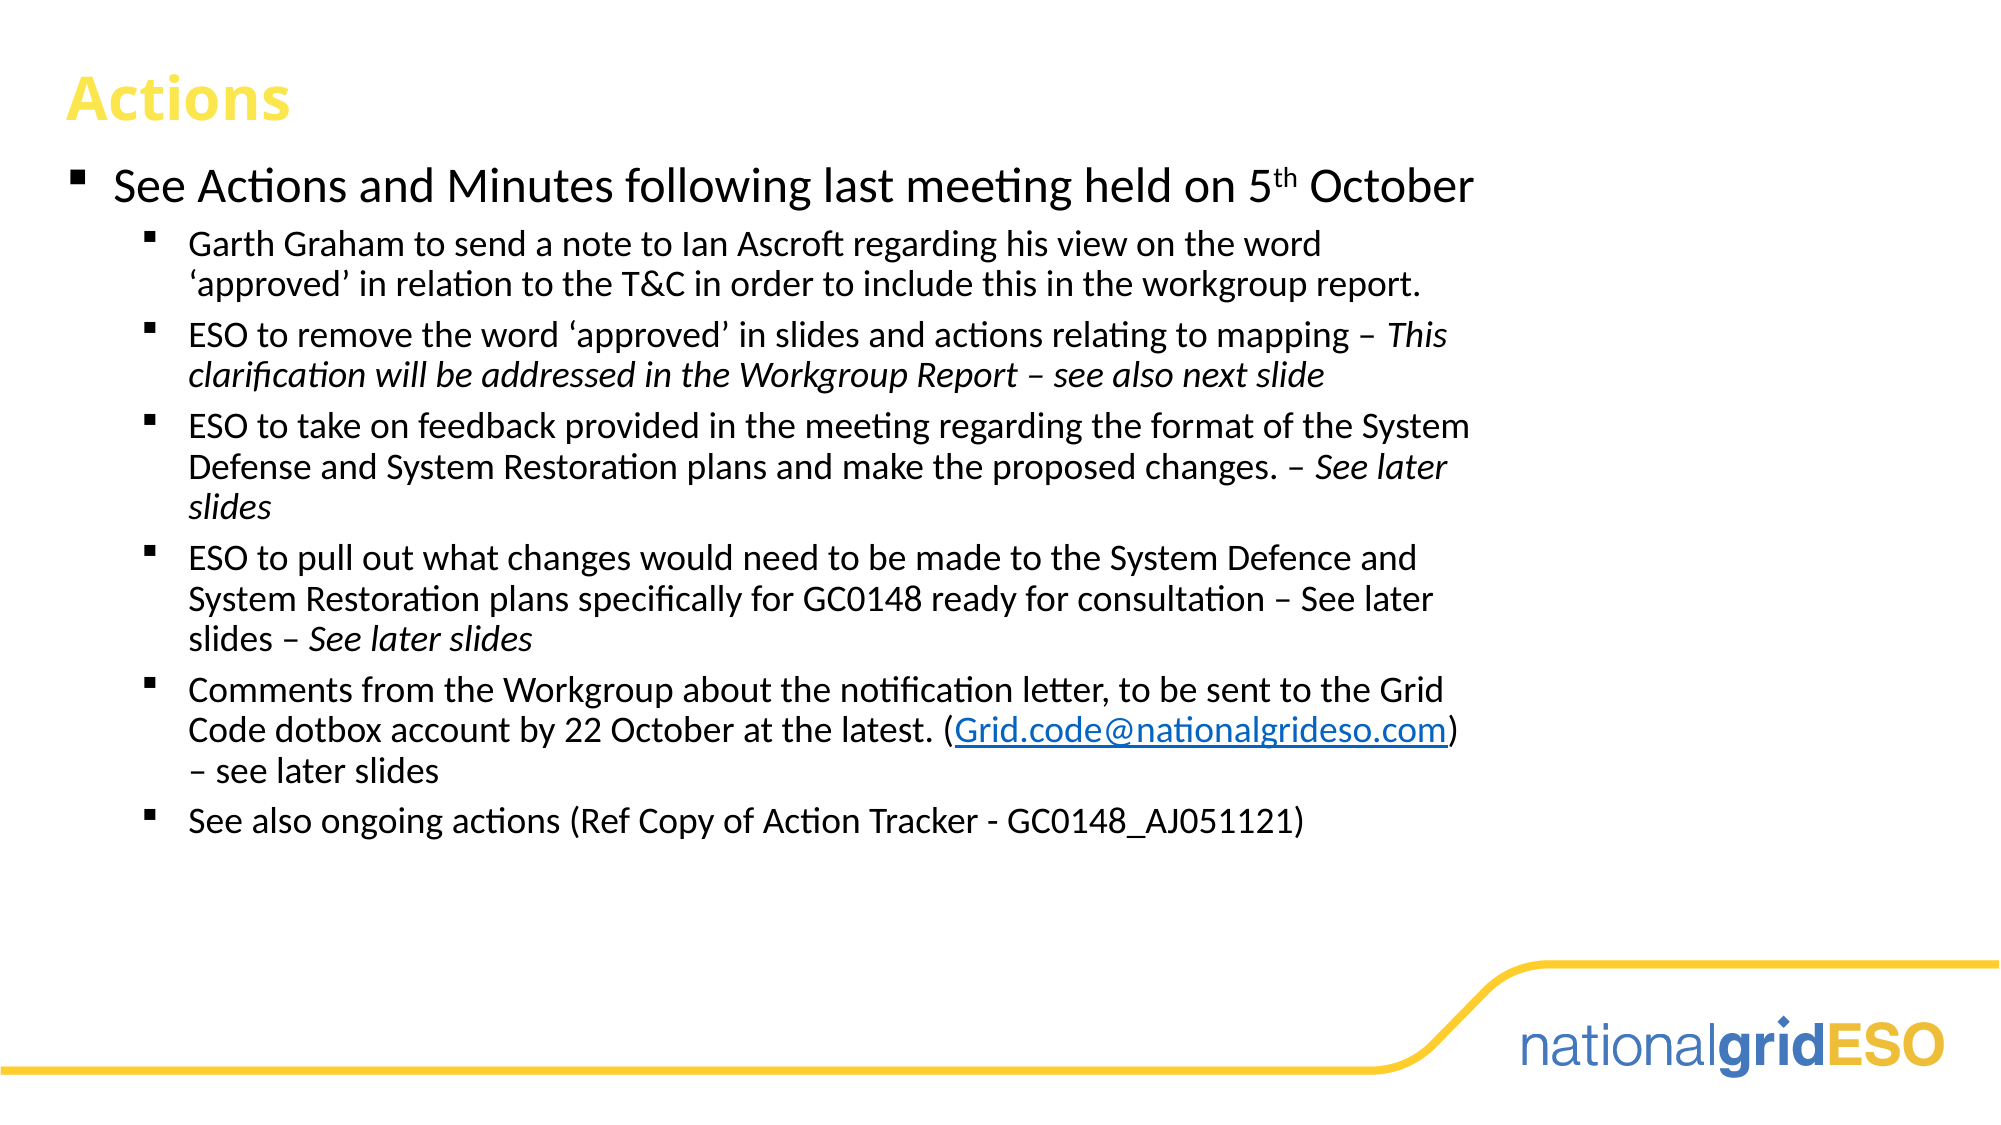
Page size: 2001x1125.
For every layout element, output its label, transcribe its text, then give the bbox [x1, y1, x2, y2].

list See Actions and Minutes following last meeting held on 5th October Garth Graham to send a note to Ian Ascroft regarding his view on the word ‘approved’ in relation to the T&C in order to include this in the workgroup report. ESO to remove the word ‘approved’ in slides and actions relating to mapping – This clarification will be addressed in the Workgroup Report – see also next slide ESO to take on feedback provided in the meeting regarding the format of the System Defense and System Restoration plans and make the proposed changes. – See later slides ESO to pull out what changes would need to be made to the System Defence and System Restoration plans specifically for GC0148 ready for consultation – See later slides – See later slides Comments from the Workgroup about the notification letter, to be sent to the Grid Code dotbox account by 22 October at the latest. (Grid.code@nationalgrideso.com) – see later slides See also ongoing actions (Ref Copy of Action Tracker - GC0148_AJ051121) [51, 151, 1495, 954]
title Actions [51, 0, 1048, 142]
picture [0, 954, 2000, 1125]
